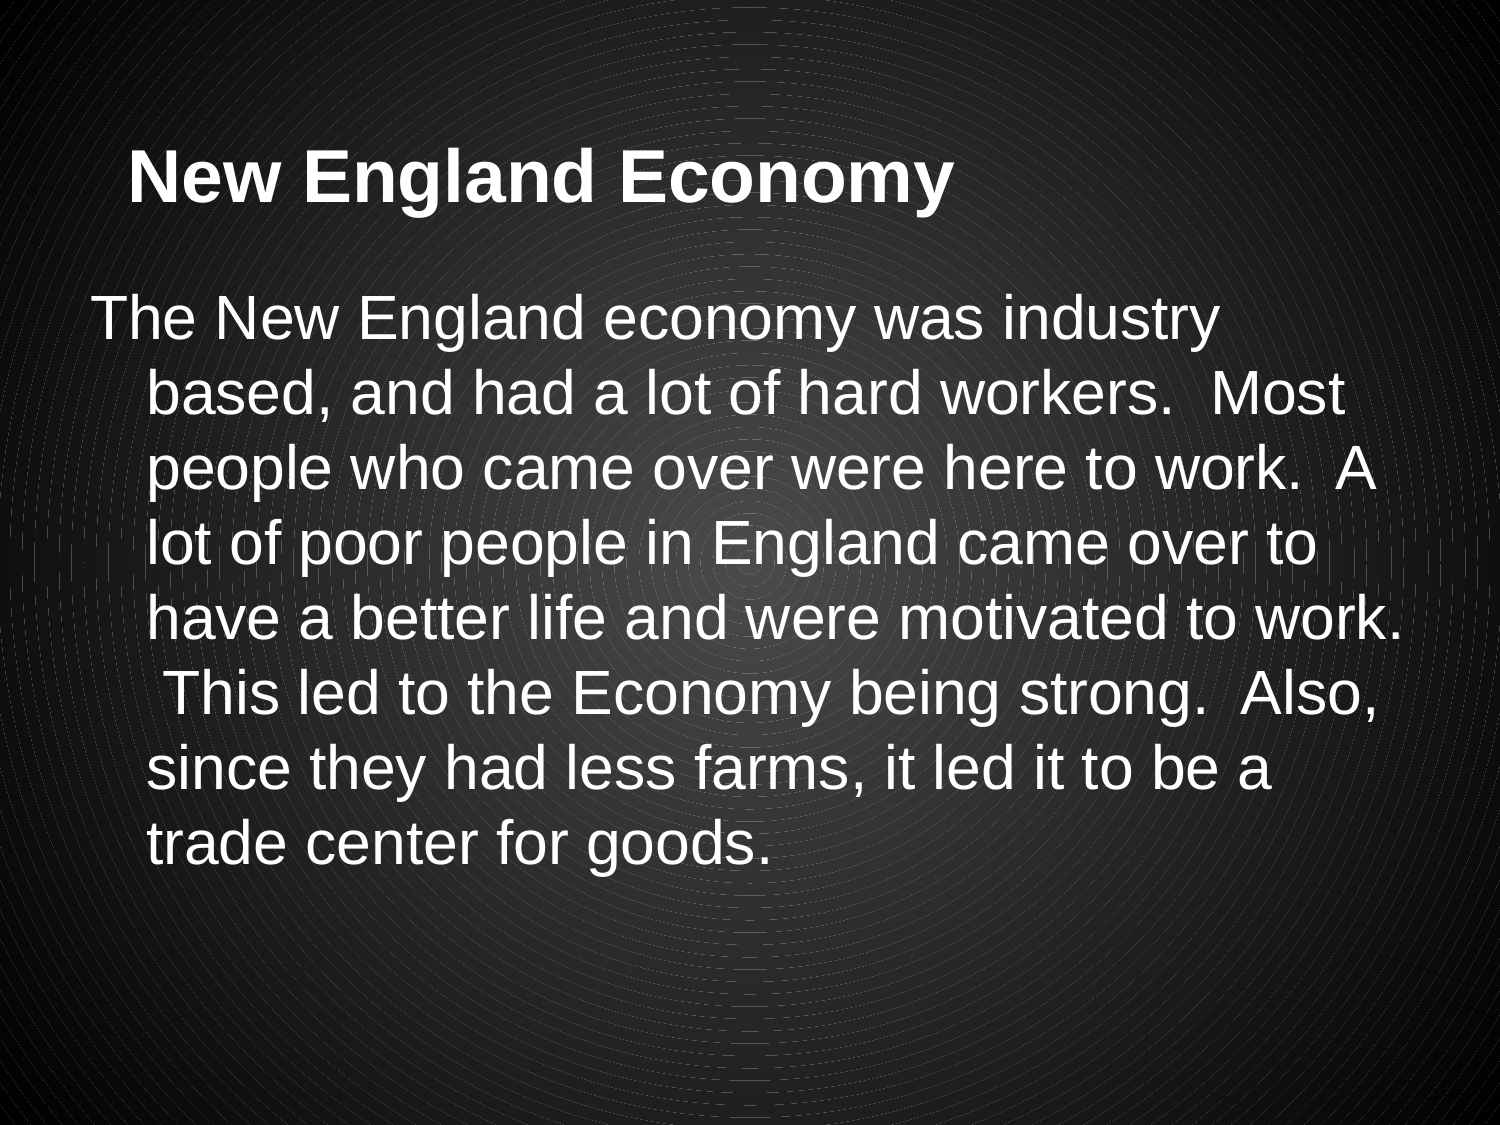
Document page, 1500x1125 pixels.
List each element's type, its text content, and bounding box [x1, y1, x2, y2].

title New England Economy [75, 45, 1425, 233]
list The New England economy was industry based, and had a lot of hard workers. Most people who came over were here to work. A lot of poor people in England came over to have a better life and were motivated to work. This led to the Economy being strong. Also, since they had less farms, it led it to be a trade center for goods. [75, 262, 1425, 1078]
